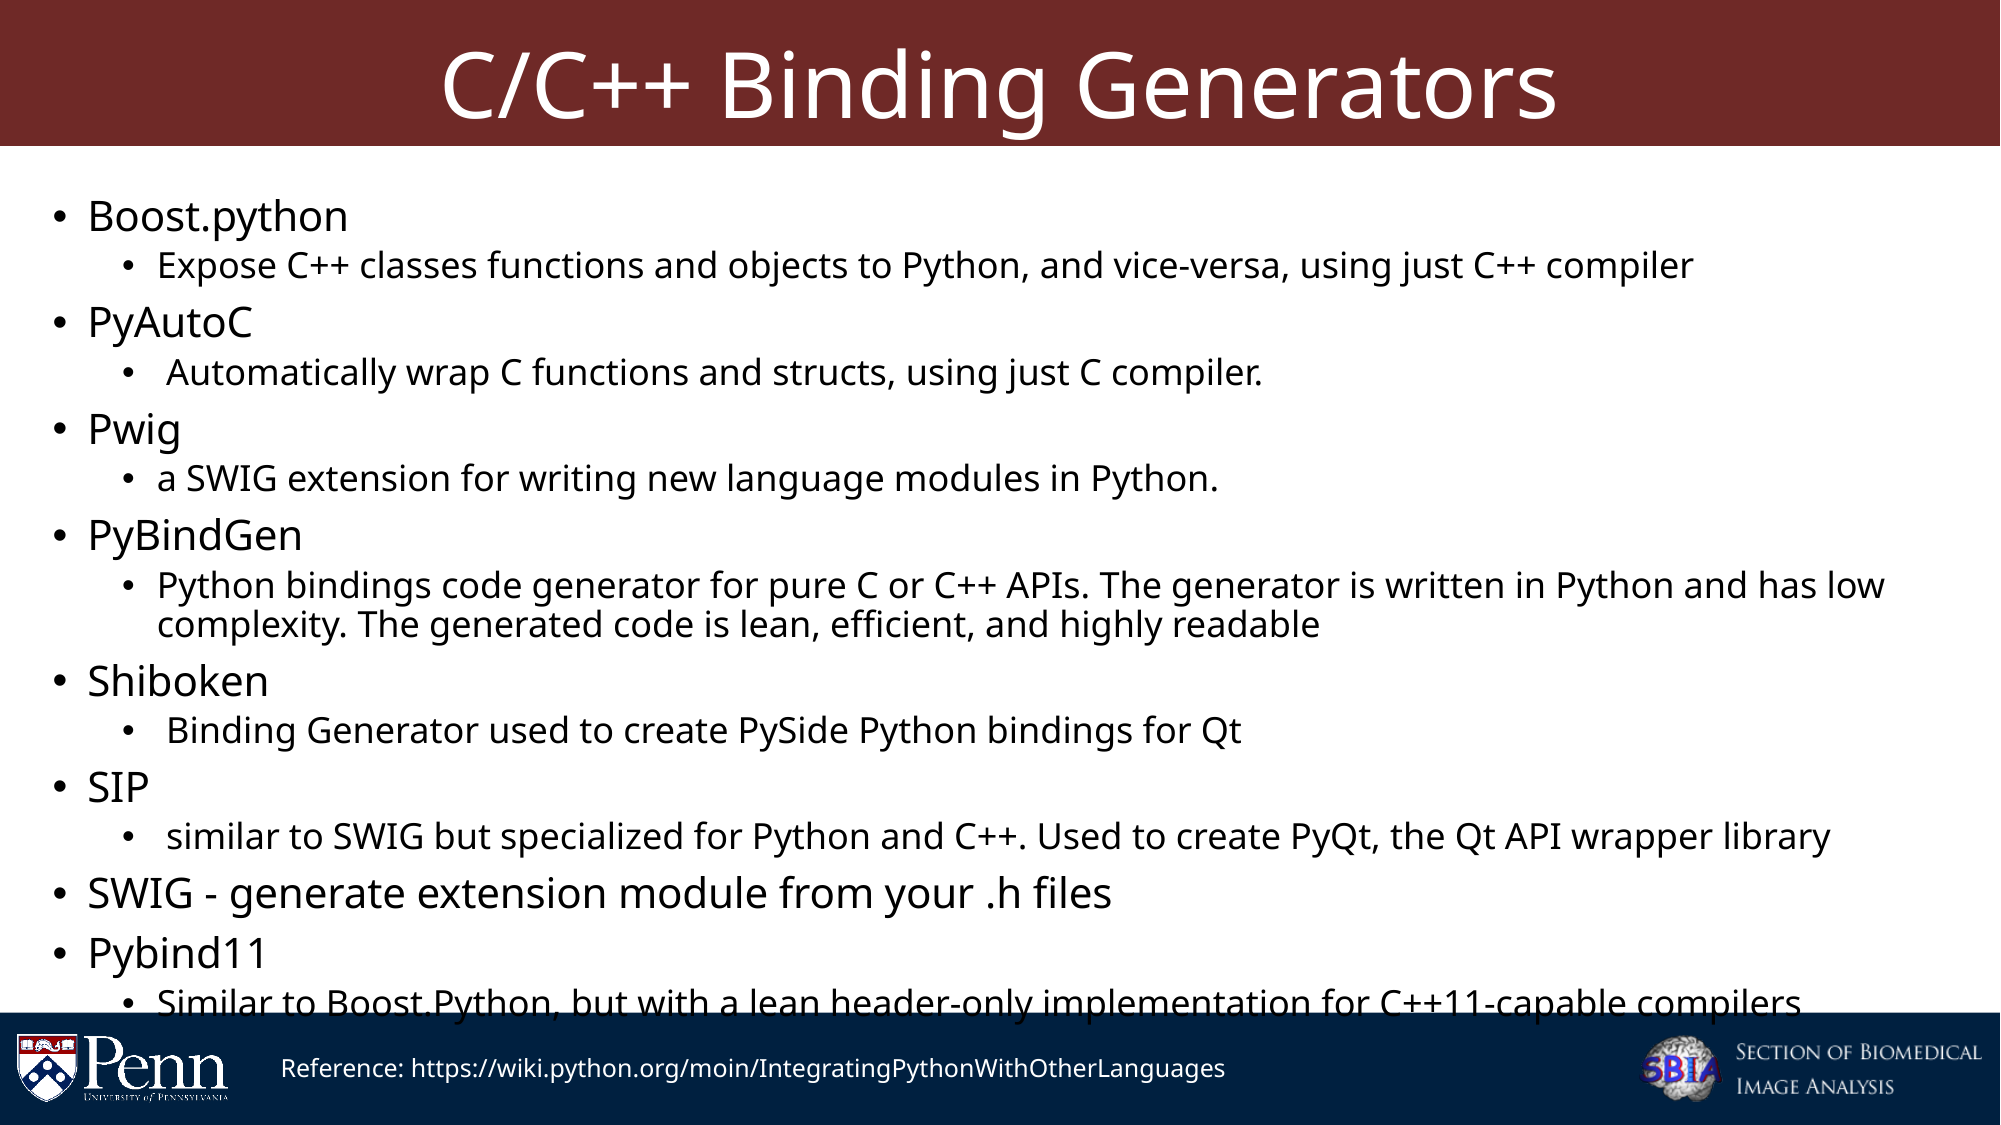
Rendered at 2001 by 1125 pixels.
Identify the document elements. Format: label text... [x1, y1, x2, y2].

picture [17, 1034, 228, 1103]
text_box Reference: https://wiki.python.org/moin/IntegratingPythonWithOtherLanguages [265, 1045, 1835, 1091]
list Boost.python Expose C++ classes functions and objects to Python, and vice-versa, using just C++ compiler PyAutoC Automatically wrap C functions and structs, using just C compiler. Pwig a SWIG extension for writing new language modules in Python. PyBindGen Python bindings code generator for pure C or C++ APIs. The generator is written in Python and has low complexity. The generated code is lean, efficient, and highly readable Shiboken Binding Generator used to create PySide Python bindings for Qt SIP similar to SWIG but specialized for Python and C++. Used to create PyQt, the Qt API wrapper library SWIG - generate extension module from your .h files Pybind11 Similar to Boost.Python, but with a lean header-only implementation for C++11-capable compilers [37, 122, 1963, 1046]
title C/C++ Binding Generators [37, 0, 1963, 122]
picture [1639, 1034, 1982, 1103]
